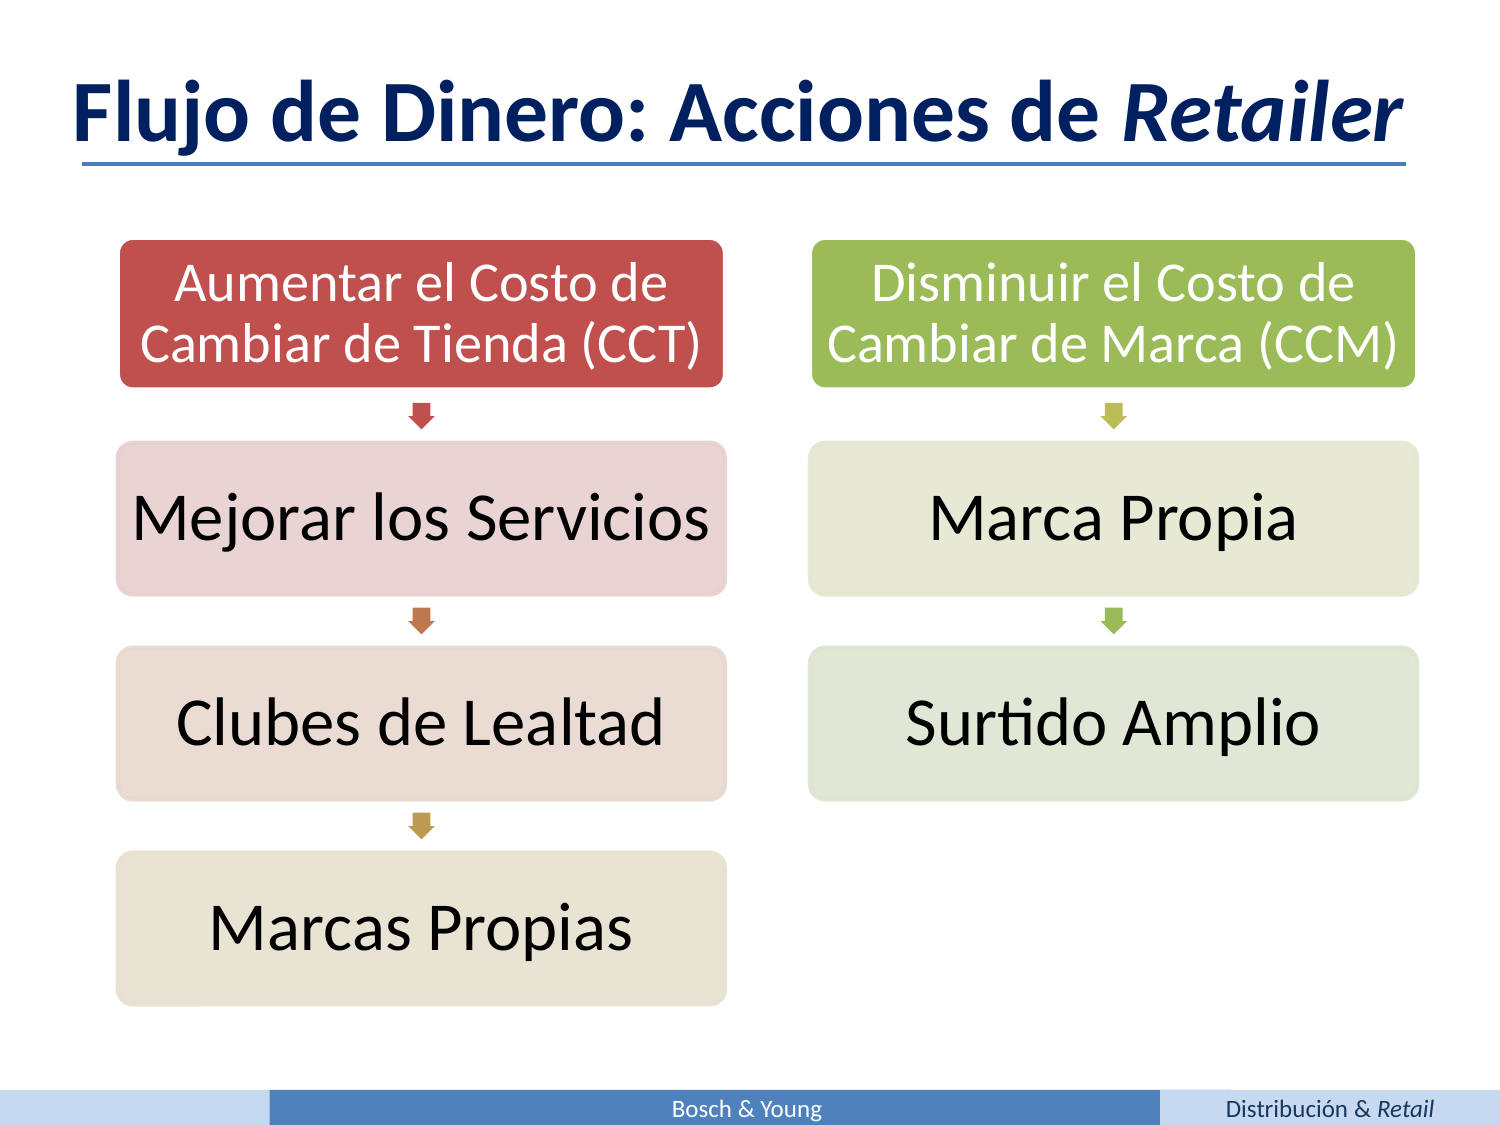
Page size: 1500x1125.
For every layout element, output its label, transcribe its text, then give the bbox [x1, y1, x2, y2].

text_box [116, 210, 1419, 1032]
text_box Distribución & Retail [1158, 1088, 1500, 1125]
text_box Flujo de Dinero: Acciones de Retailer [0, 46, 1477, 167]
text_box [0, 1088, 272, 1125]
text_box Bosch & Young [272, 1088, 1158, 1125]
